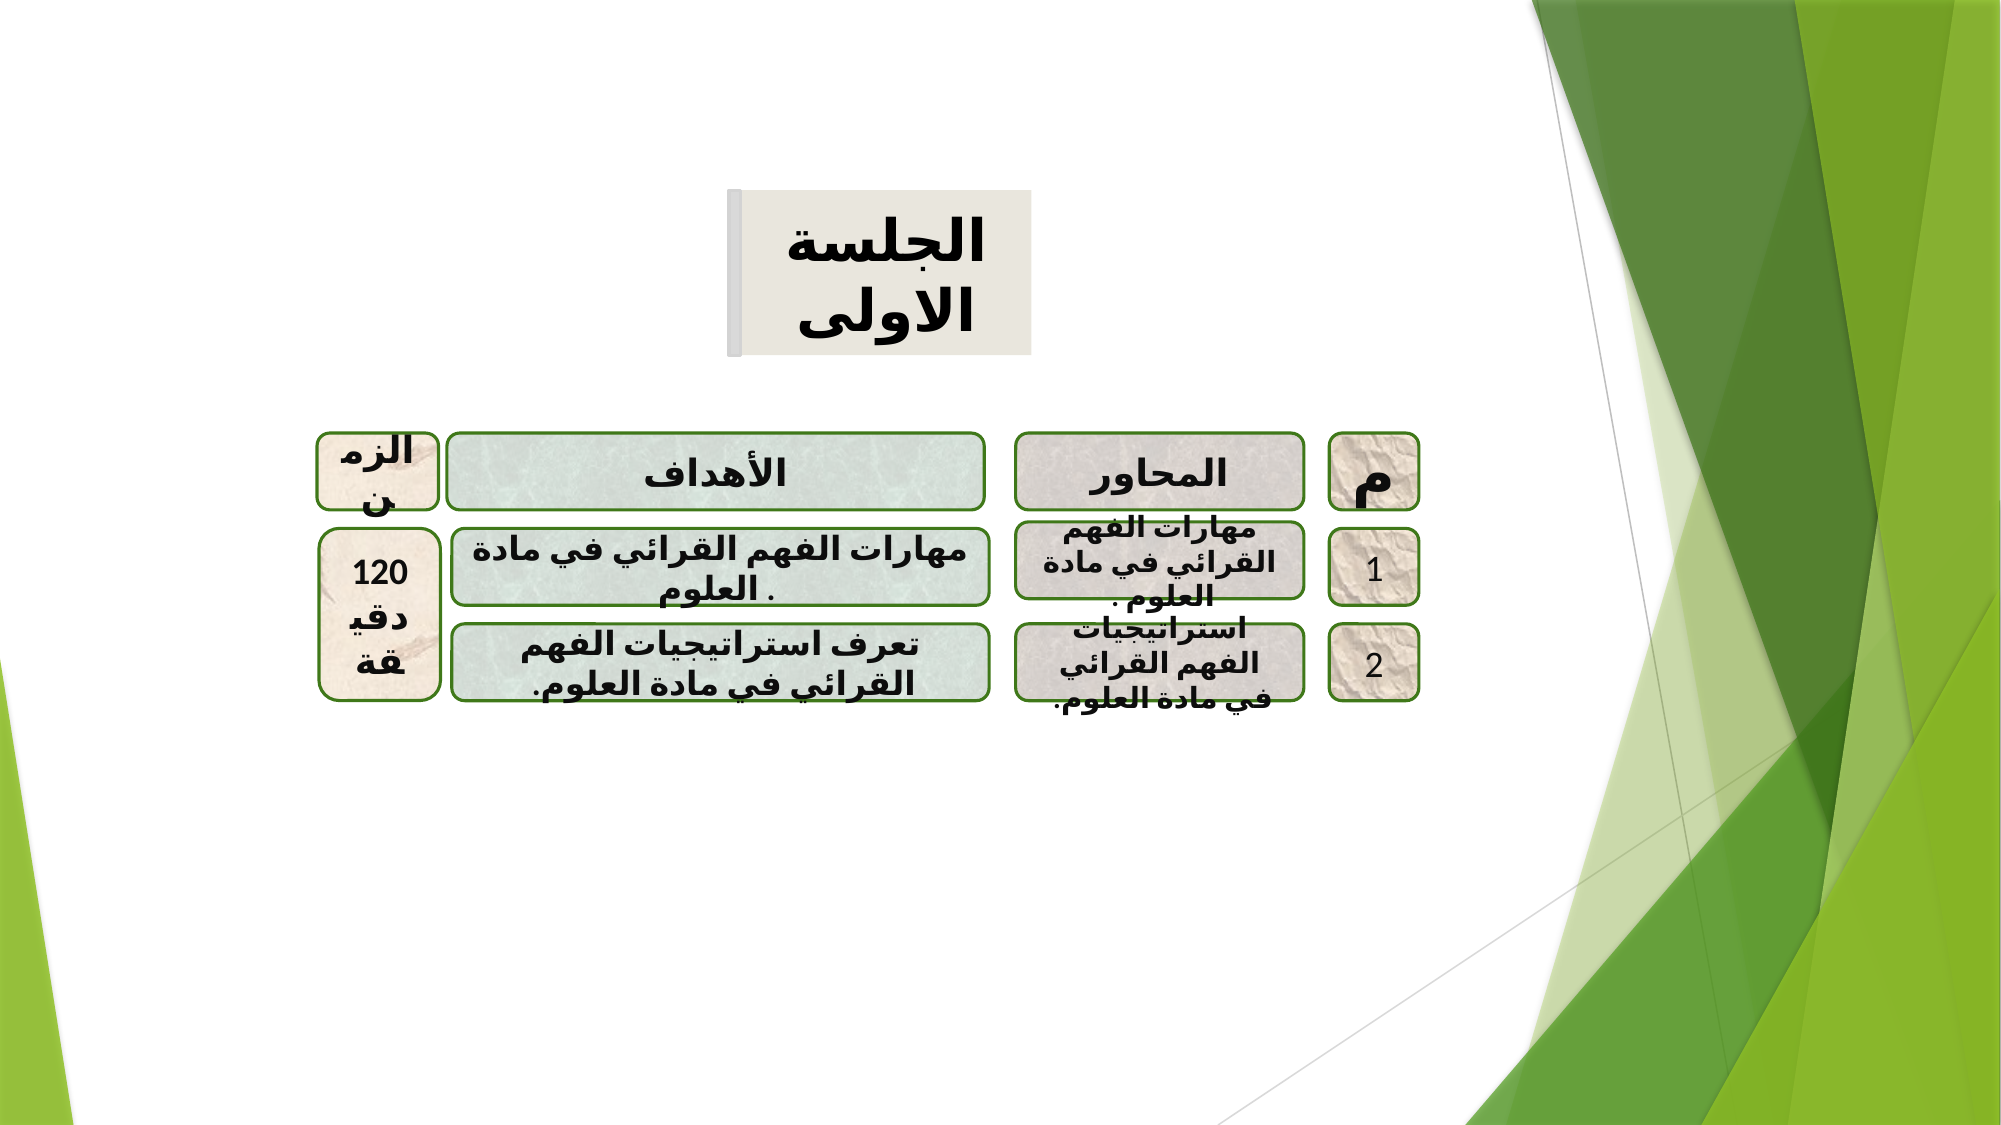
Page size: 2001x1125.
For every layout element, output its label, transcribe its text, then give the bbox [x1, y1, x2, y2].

text_box م [1327, 431, 1421, 512]
text_box الجلسة الاولى [742, 189, 1033, 357]
text_box مهارات الفهم القرائي في مادة العلوم . [450, 526, 991, 607]
text_box تعرف استراتيجيات الفهم القرائي في مادة العلوم. [450, 622, 991, 703]
text_box 2 [1327, 622, 1421, 703]
text_box المحاور [1014, 431, 1306, 512]
text_box الزمن [315, 431, 441, 512]
text_box الأهداف [445, 431, 986, 512]
text_box 120 دقيقة [317, 526, 443, 703]
text_box [727, 189, 742, 357]
text_box استراتيجيات الفهم القرائي في مادة العلوم. [1014, 622, 1306, 703]
text_box 1 [1327, 526, 1421, 607]
text_box مهارات الفهم القرائي في مادة العلوم . [1014, 520, 1306, 601]
